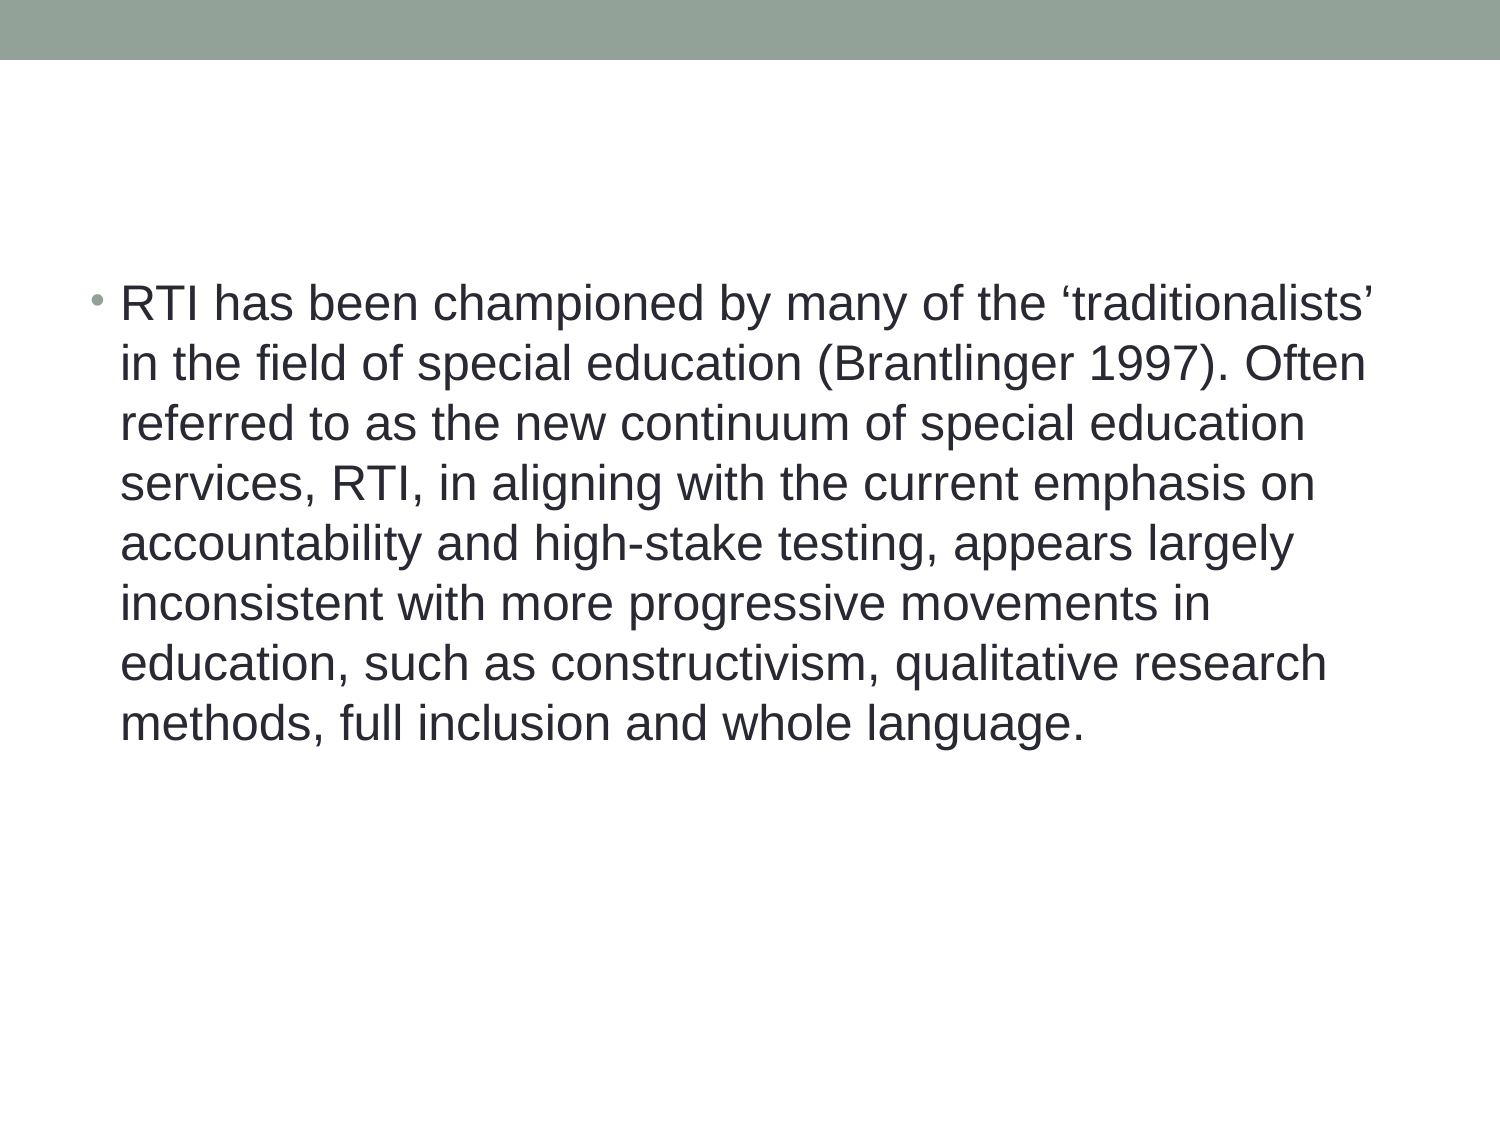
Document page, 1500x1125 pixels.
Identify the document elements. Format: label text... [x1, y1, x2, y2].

list RTI has been championed by many of the ‘traditionalists’ in the field of special education (Brantlinger 1997). Often referred to as the new continuum of special education services, RTI, in aligning with the current emphasis on accountability and high-stake testing, appears largely inconsistent with more progressive movements in education, such as constructivism, qualitative research methods, full inclusion and whole language. [75, 262, 1425, 1063]
